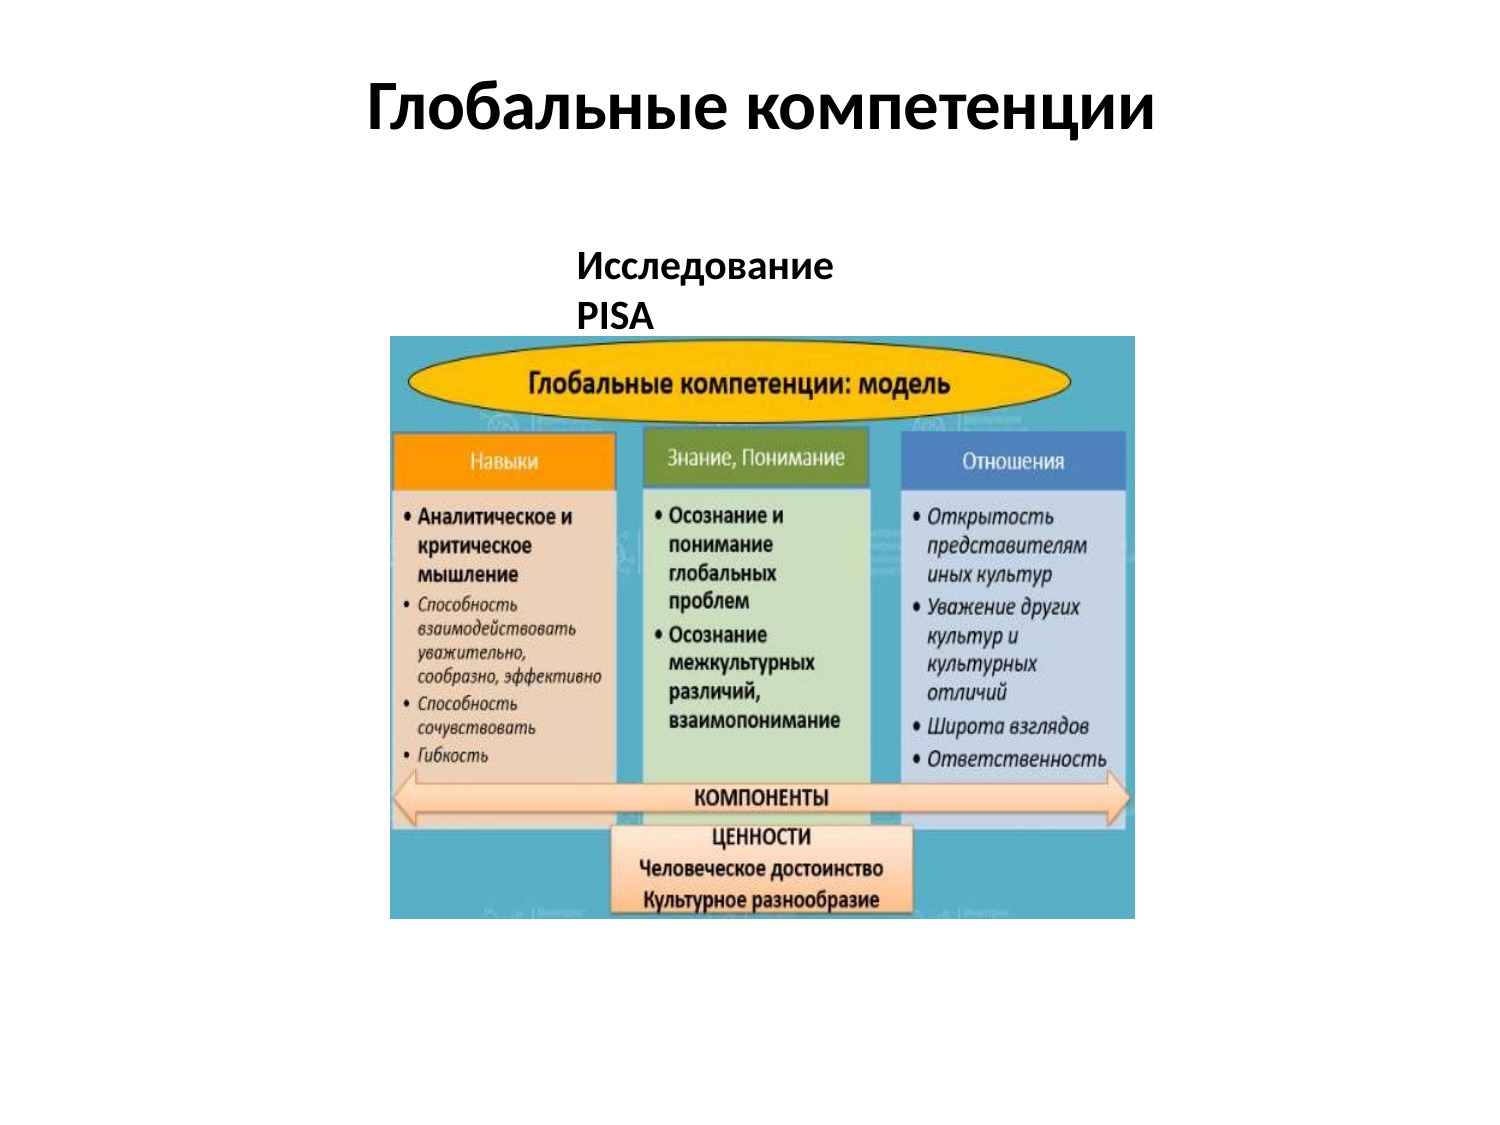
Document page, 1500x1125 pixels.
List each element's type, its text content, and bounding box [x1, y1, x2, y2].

title Глобальные компетенции [100, 6, 1424, 196]
picture [389, 335, 1135, 919]
text_box Исследование PISA [574, 236, 898, 334]
